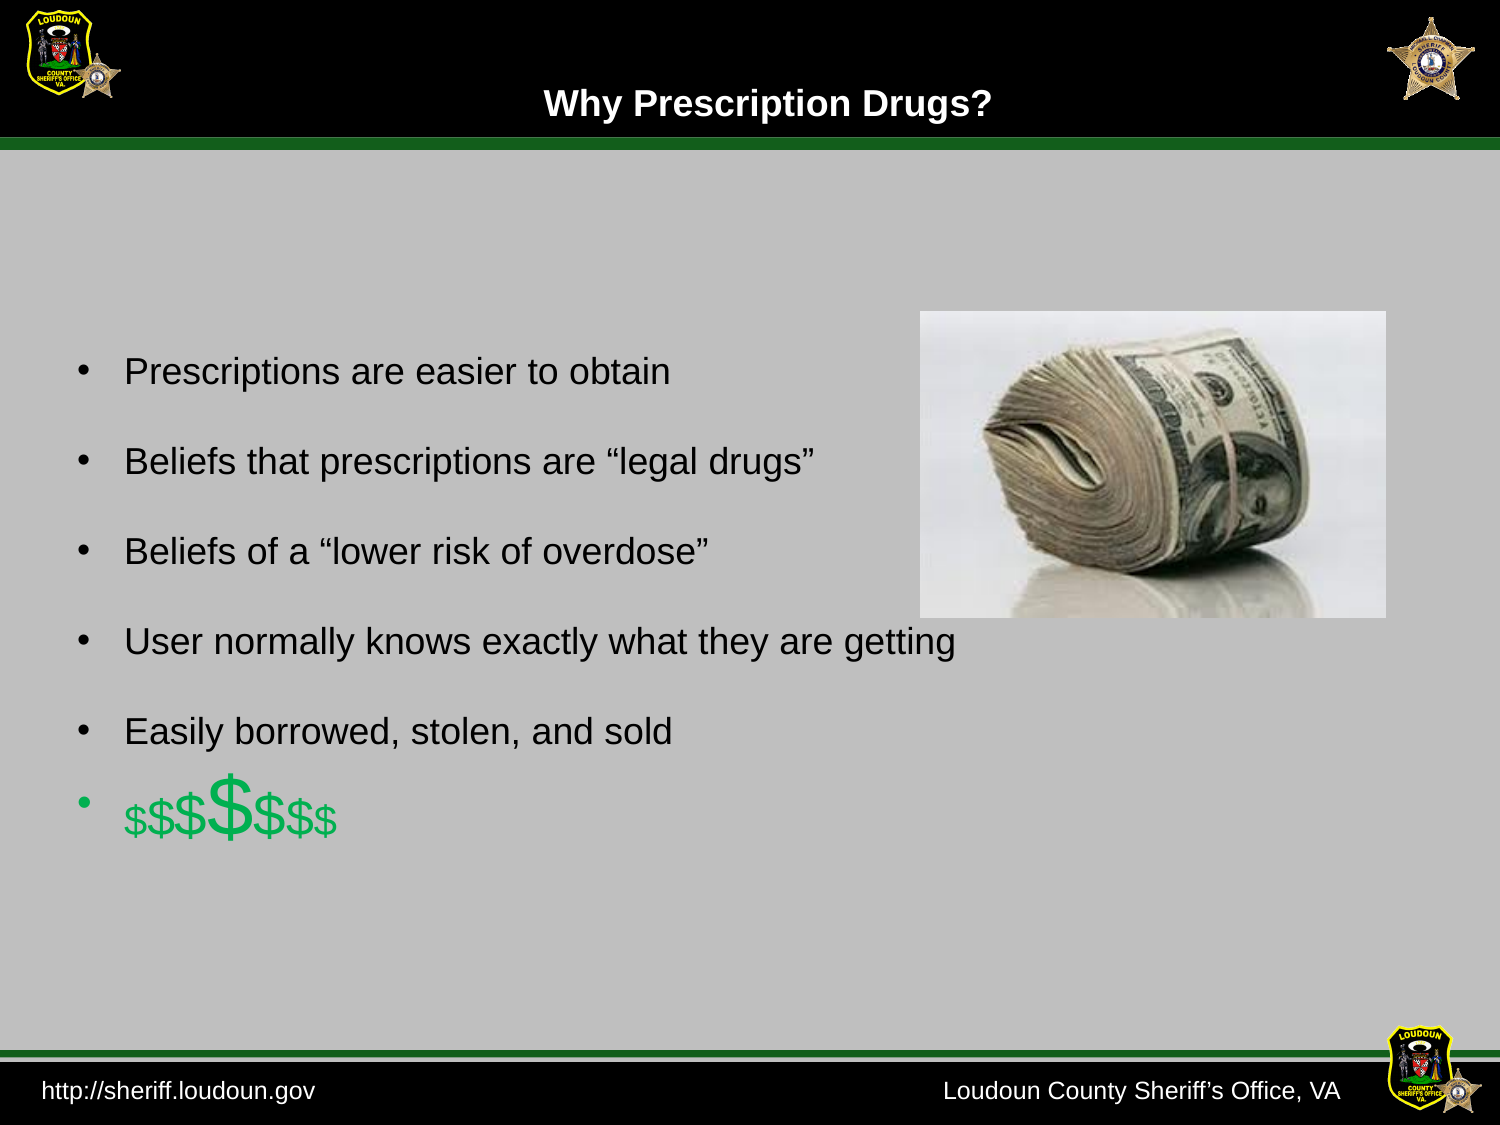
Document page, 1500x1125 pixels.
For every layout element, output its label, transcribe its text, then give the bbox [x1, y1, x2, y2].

picture [26, 10, 121, 98]
picture [1387, 1025, 1482, 1113]
text_box Why Prescription Drugs? [162, 71, 1375, 131]
text_box Prescriptions are easier to obtain Beliefs that prescriptions are “legal drugs” Beliefs of a “lower risk of overdose” User normally knows exactly what they are getting Easily borrowed, stolen, and sold $$$$$$$ [62, 249, 1400, 960]
picture [1387, 17, 1475, 100]
picture [920, 311, 1386, 618]
